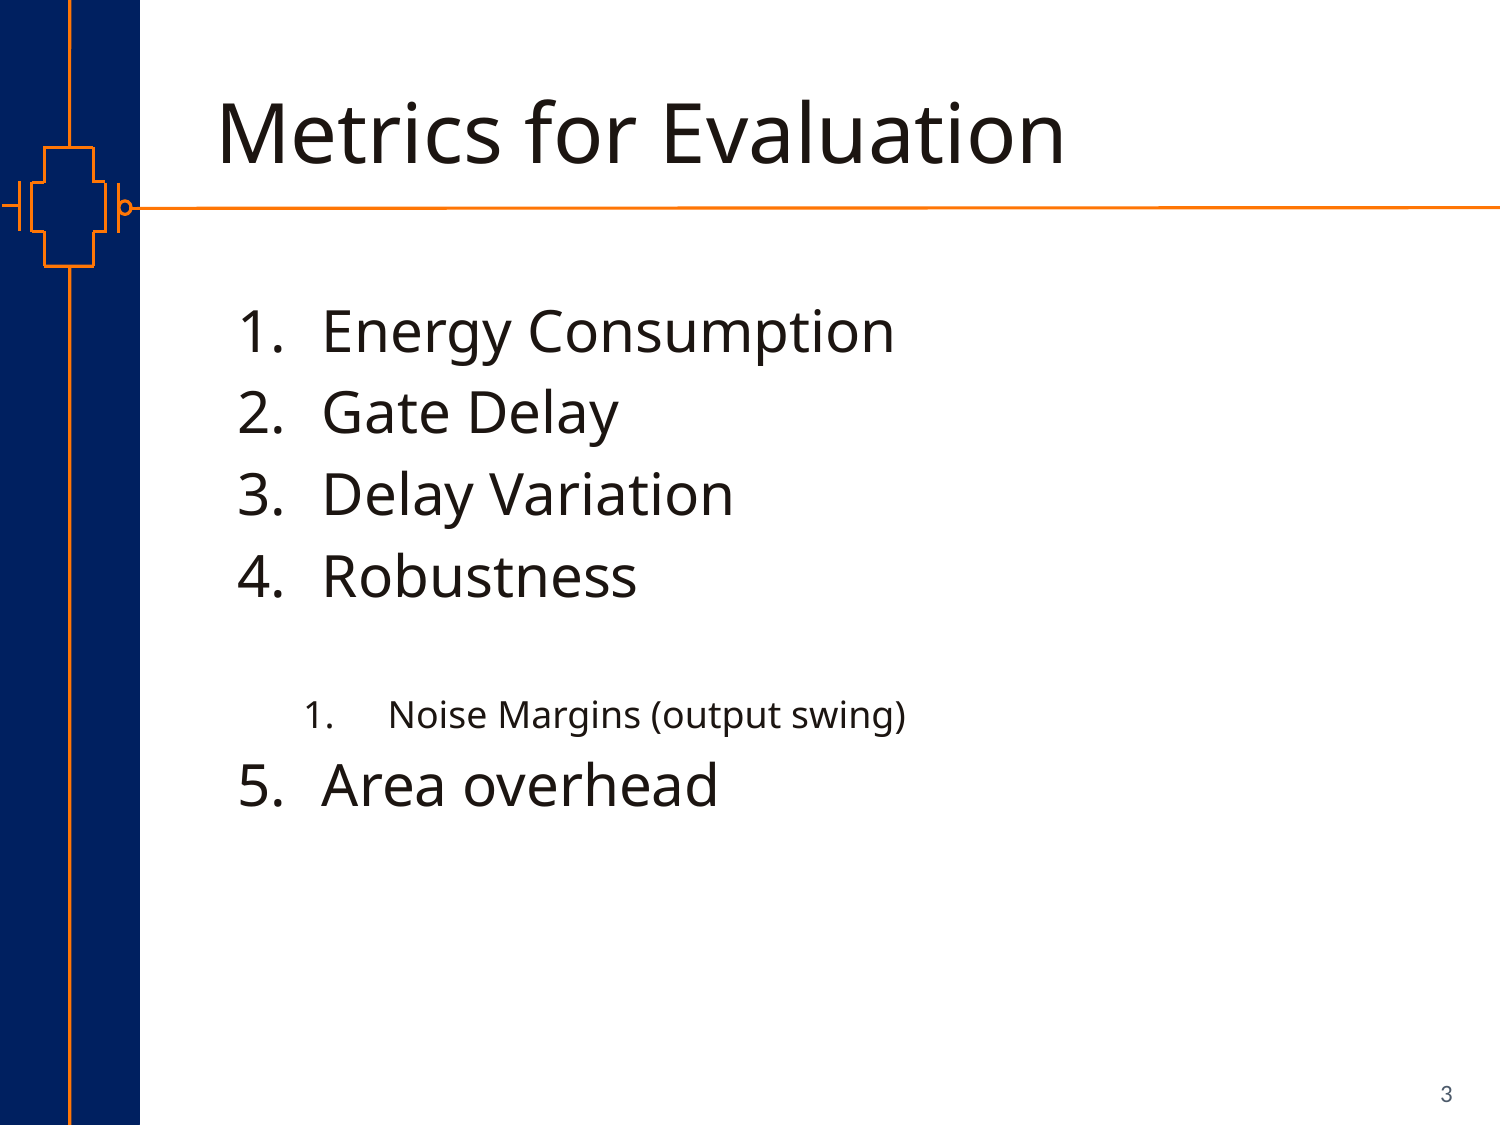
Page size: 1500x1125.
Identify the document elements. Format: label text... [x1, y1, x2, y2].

title Metrics for Evaluation [200, 0, 1388, 188]
slide_number 3 [1425, 1062, 1488, 1123]
list [199, 217, 812, 938]
